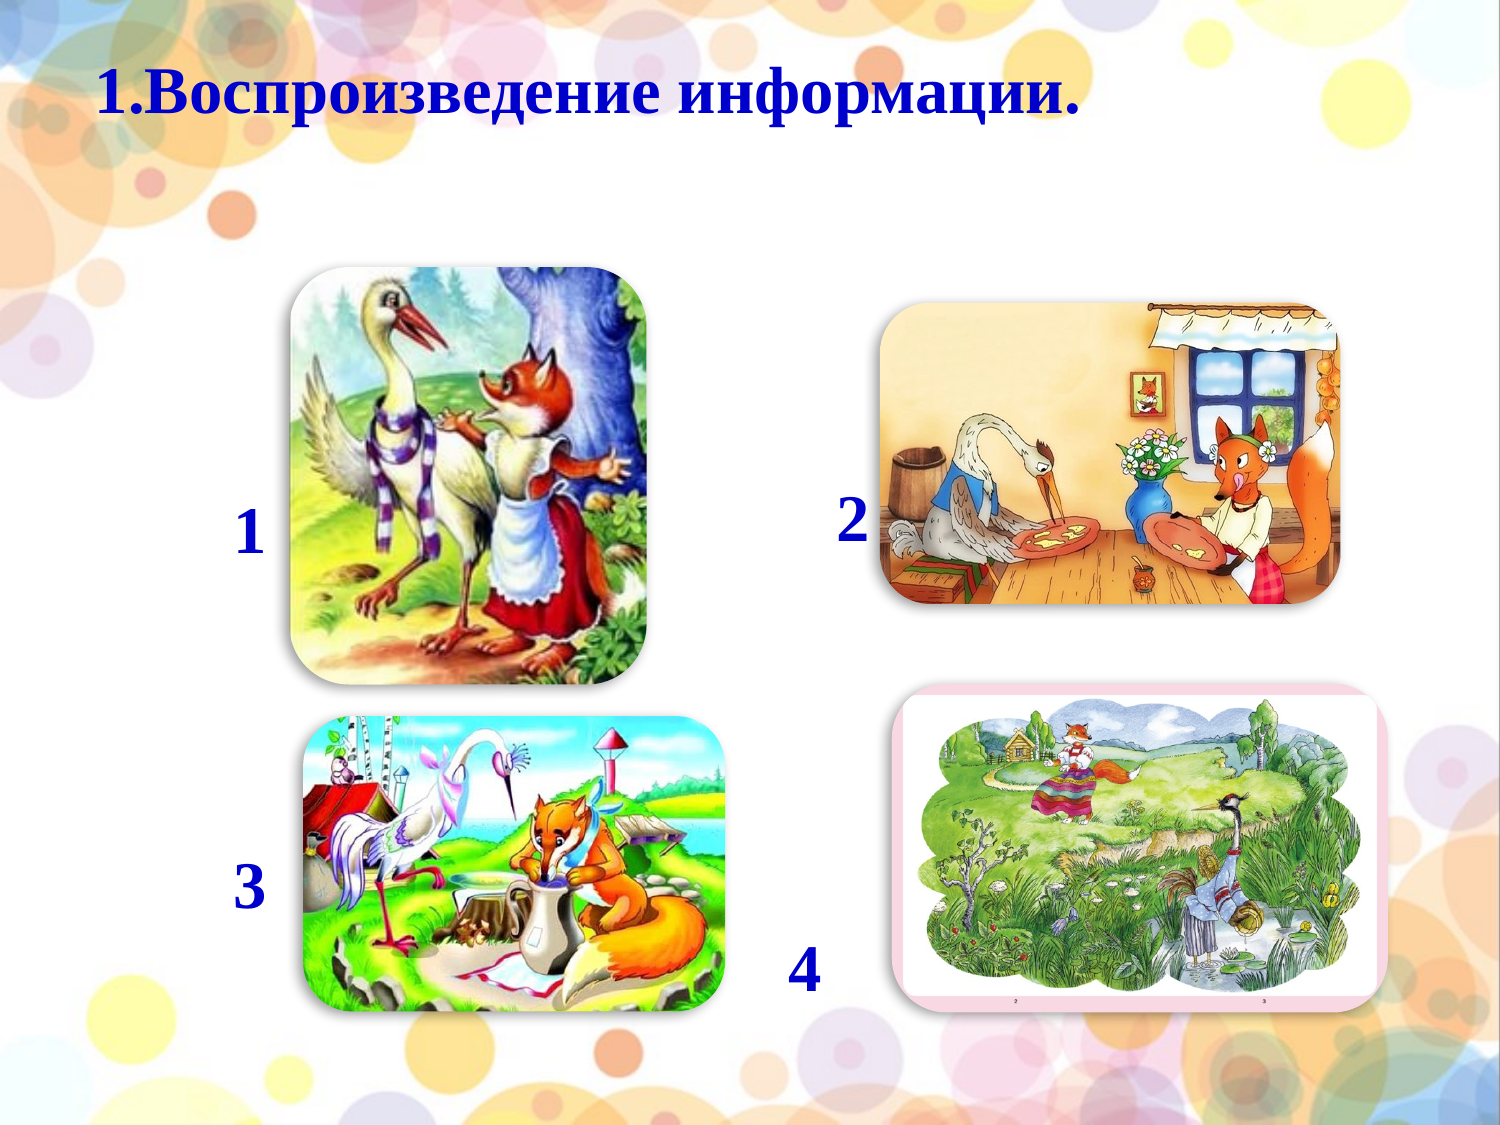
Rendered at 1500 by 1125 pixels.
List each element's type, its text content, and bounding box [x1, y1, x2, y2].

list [289, 266, 647, 685]
title 1.Воспроизведение информации. [79, 77, 1468, 256]
text_box 1 [219, 479, 283, 575]
text_box 2 [821, 467, 874, 563]
picture [302, 715, 726, 1012]
text_box 4 [774, 916, 838, 1012]
picture [891, 683, 1389, 1013]
text_box 3 [219, 834, 283, 929]
picture [879, 302, 1341, 605]
